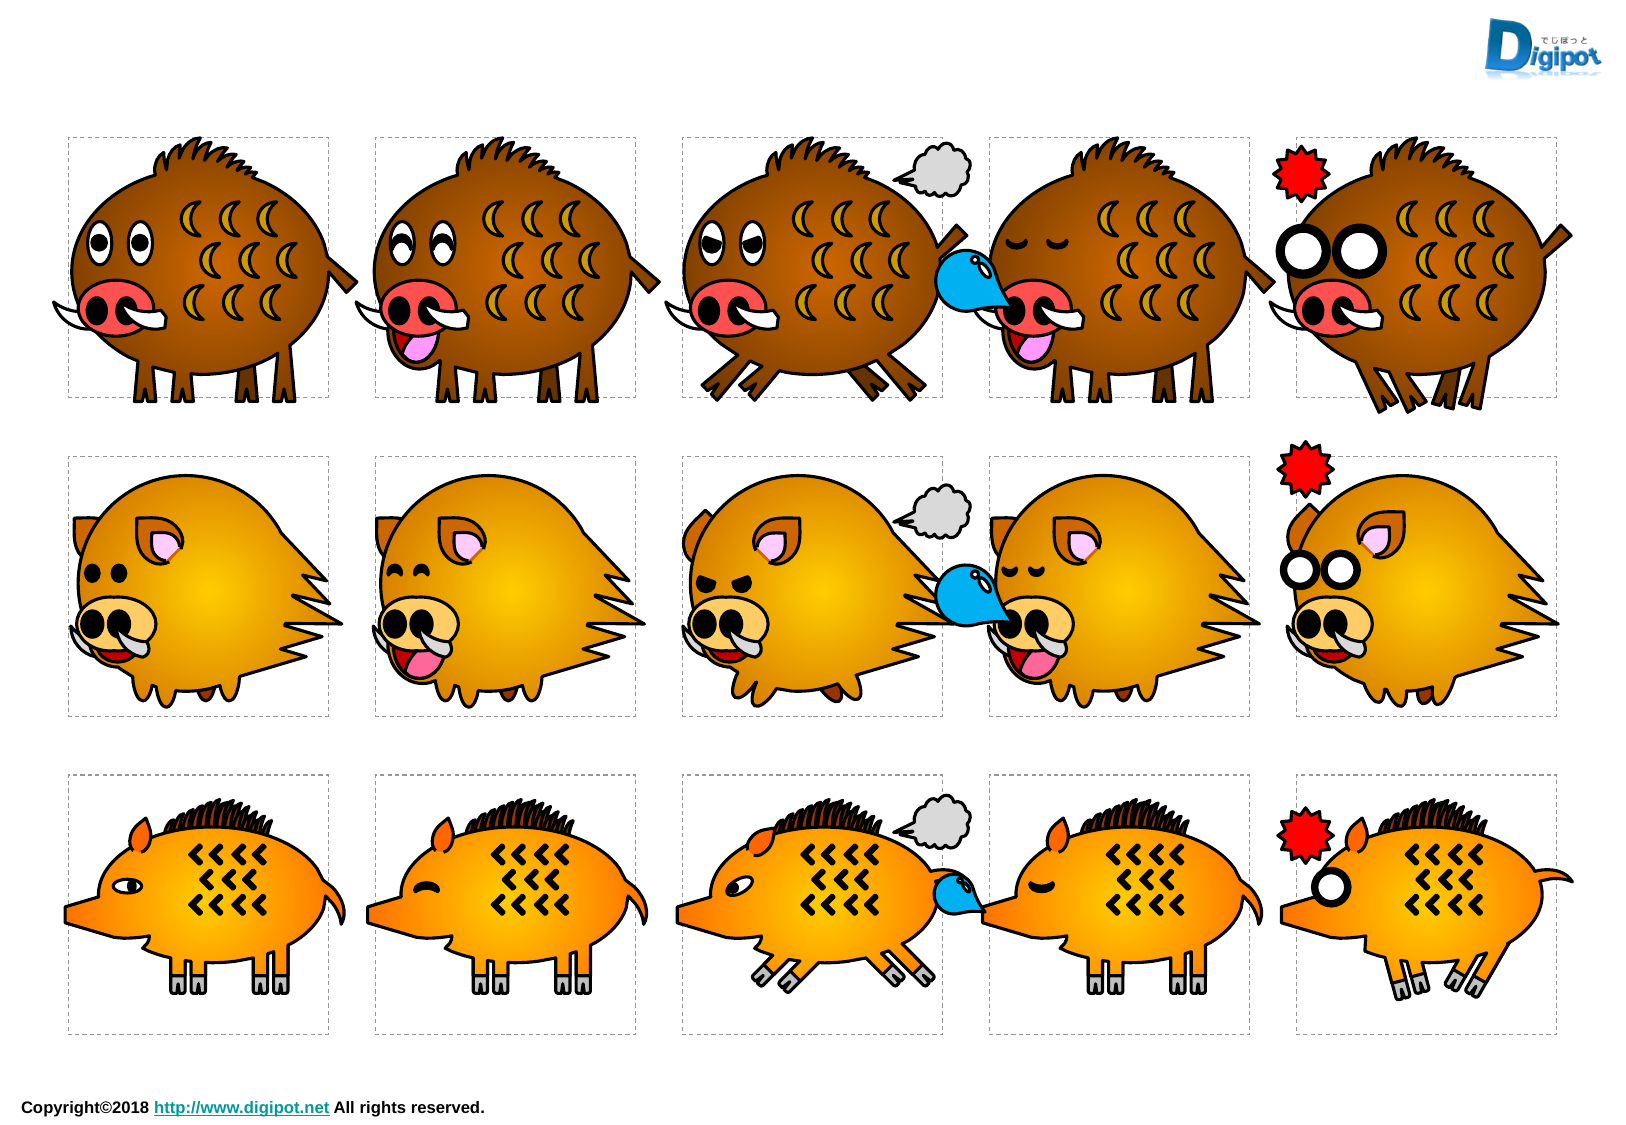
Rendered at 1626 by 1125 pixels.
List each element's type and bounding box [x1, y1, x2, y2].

picture [1485, 18, 1602, 82]
text_box [372, 475, 645, 708]
text_box [669, 137, 934, 402]
text_box [935, 475, 1260, 708]
text_box [70, 475, 343, 708]
text_box [64, 799, 345, 994]
text_box [933, 799, 1262, 994]
text_box [1273, 137, 1572, 413]
text_box [57, 137, 358, 402]
text_box [1277, 799, 1573, 1000]
text_box [935, 137, 1272, 402]
text_box [676, 794, 971, 994]
text_box [682, 475, 933, 707]
text_box [1277, 441, 1559, 707]
text_box [359, 137, 660, 402]
text_box [367, 799, 647, 994]
